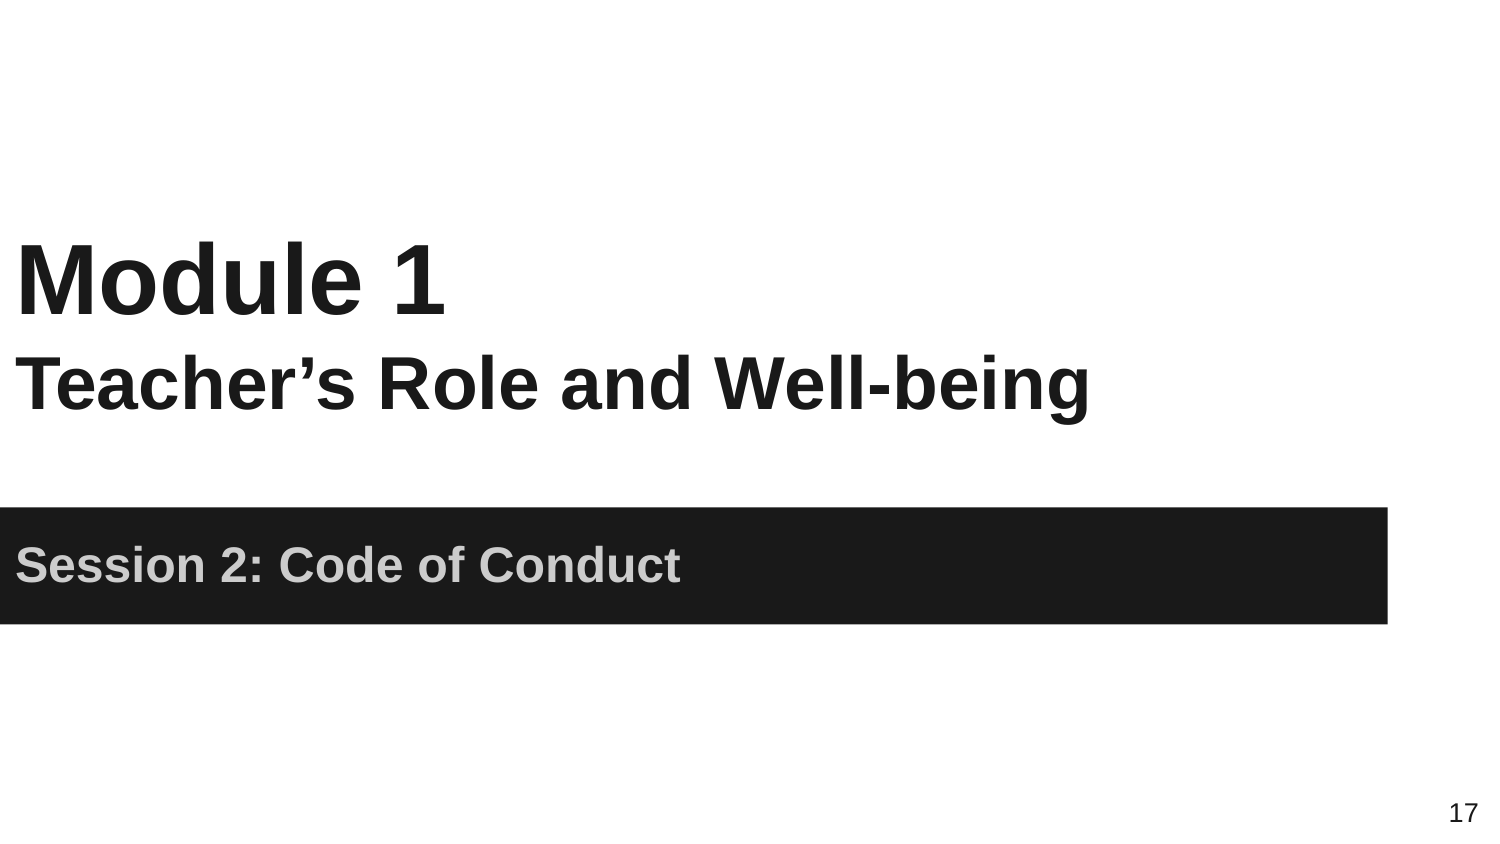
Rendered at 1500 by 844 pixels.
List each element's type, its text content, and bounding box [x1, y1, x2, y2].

subtitle Session 2: Code of Conduct [0, 507, 1474, 617]
slide_number 17 [1403, 779, 1494, 844]
title Module 1 Teacher’s Role and Well-being [0, 163, 1453, 440]
